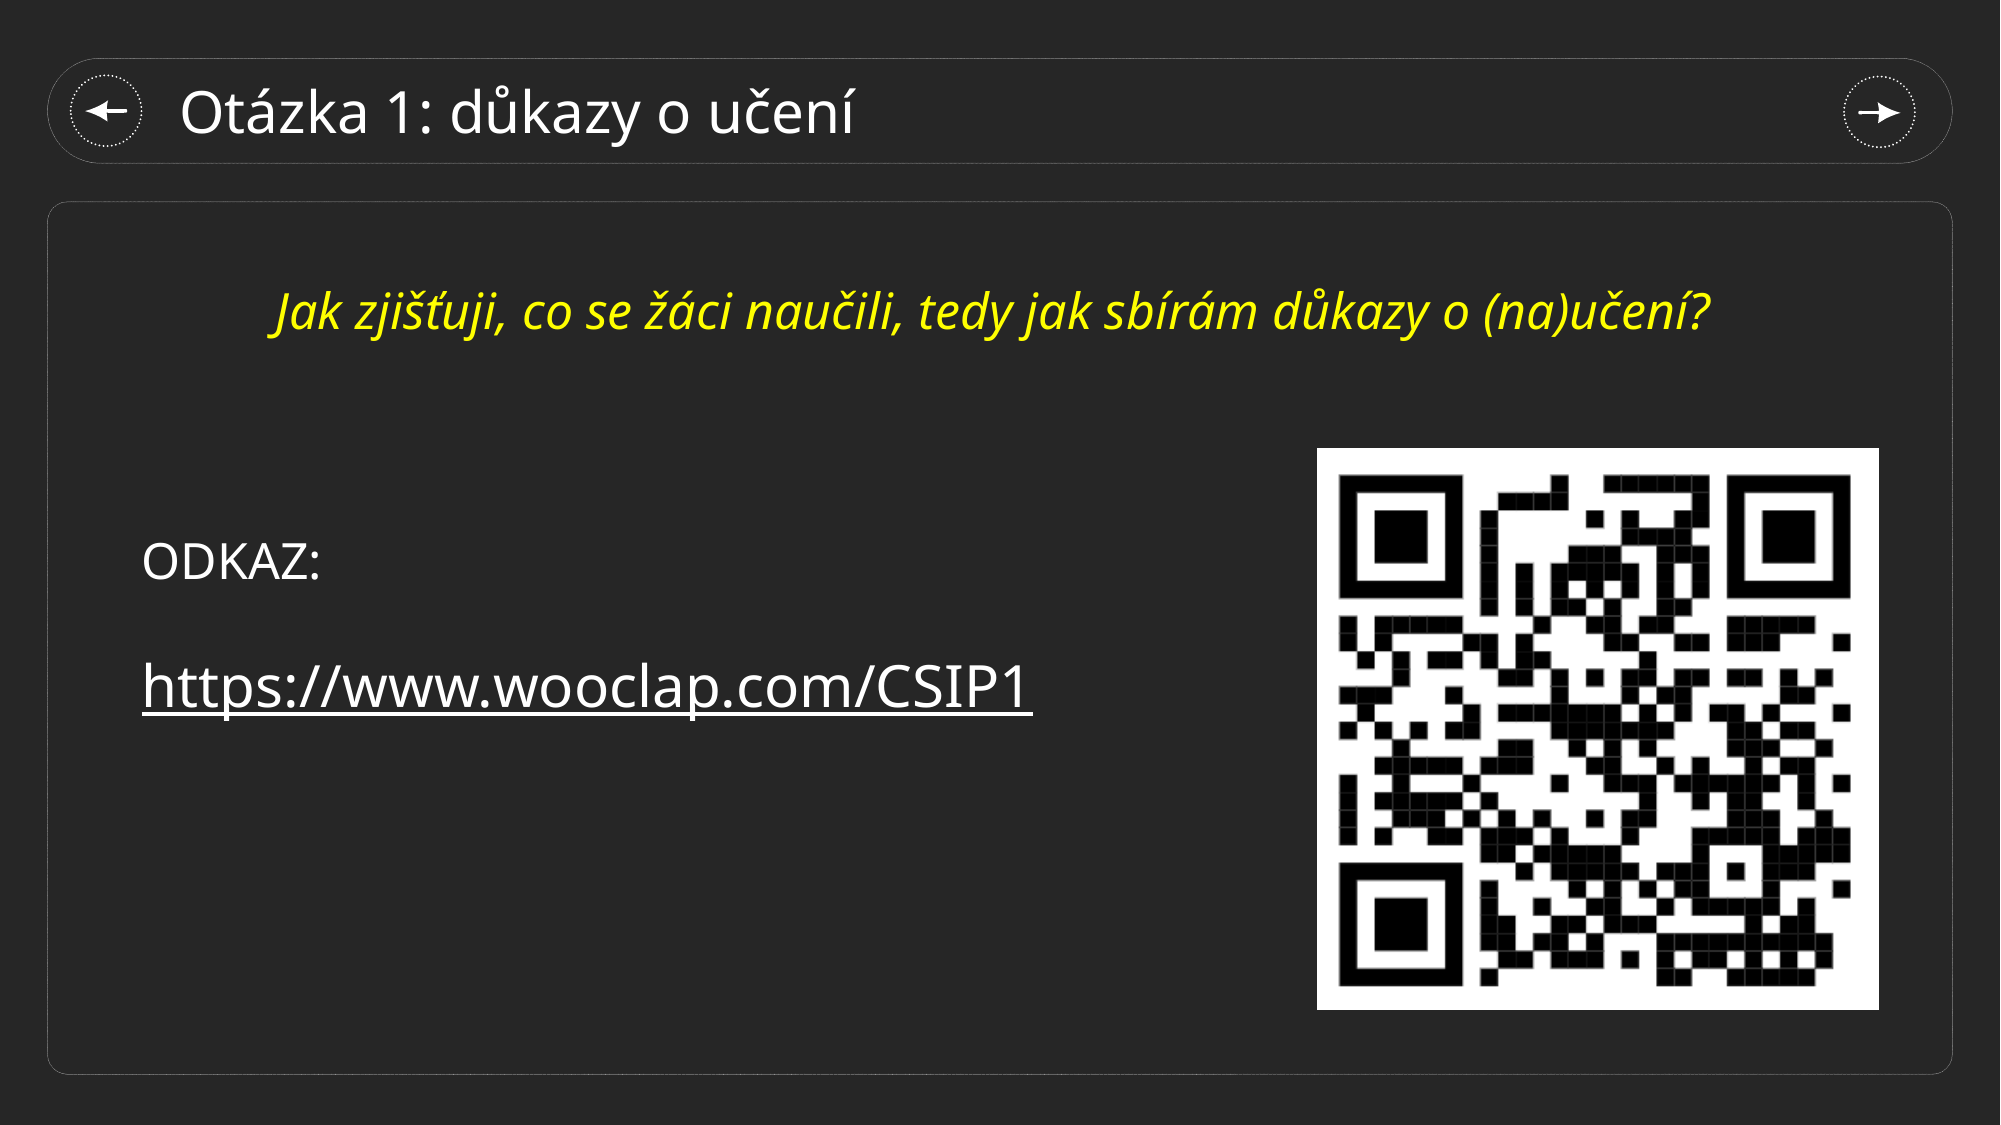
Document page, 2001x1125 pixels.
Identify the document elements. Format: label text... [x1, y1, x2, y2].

picture [1317, 448, 1879, 1010]
text_box Jak zjišťuji, co se žáci naučili, tedy jak sbírám důkazy o (na)učení? [47, 272, 1953, 347]
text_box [70, 75, 142, 147]
text_box [46, 200, 1954, 274]
text_box ODKAZ: https://www.wooclap.com/CSIP1 [127, 521, 1163, 736]
text_box [46, 346, 1954, 1076]
text_box [1843, 75, 1916, 149]
text_box Otázka 1: důkazy o učení [164, 67, 1677, 153]
picture [1858, 101, 1901, 124]
text_box [46, 57, 1954, 165]
